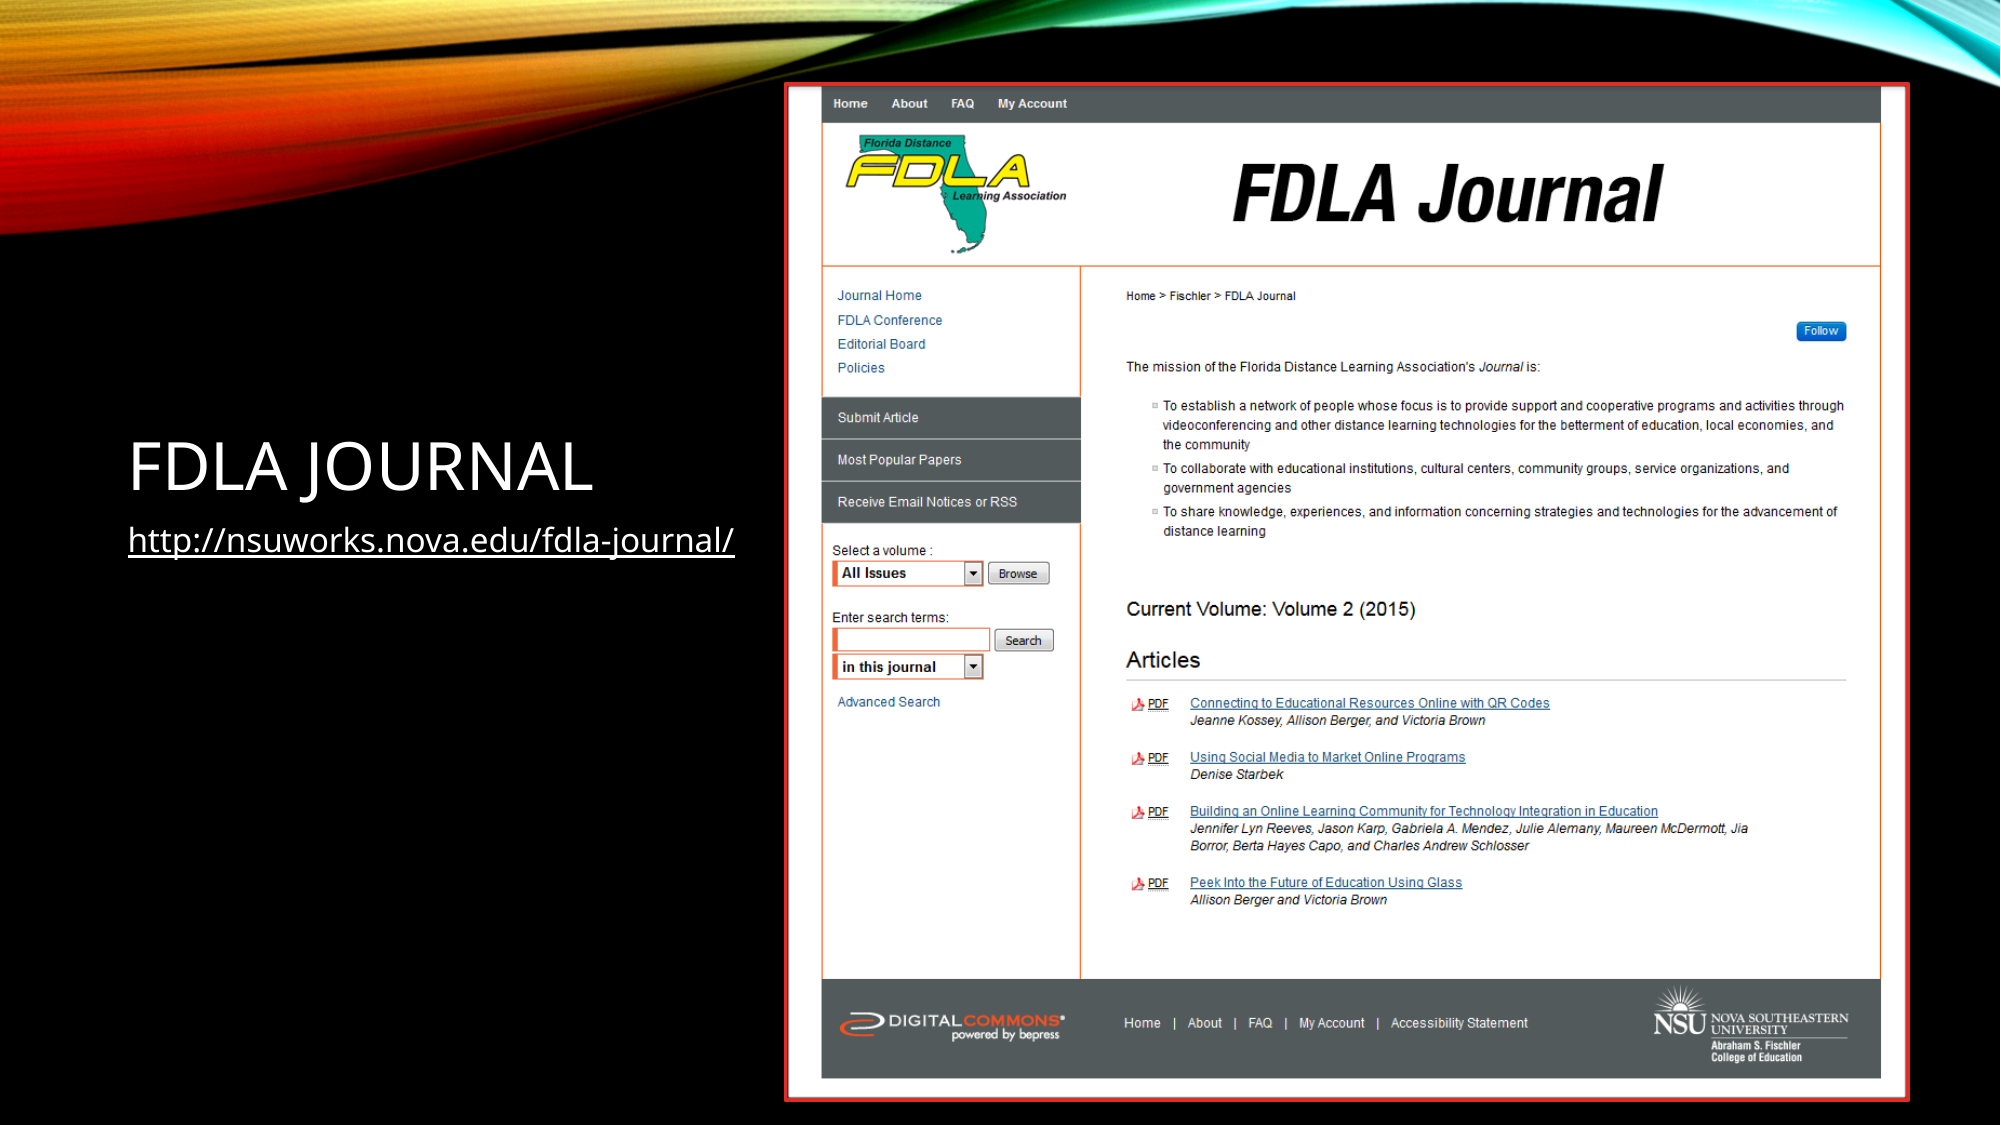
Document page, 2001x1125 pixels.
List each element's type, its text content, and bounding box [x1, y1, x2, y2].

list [787, 85, 1907, 1099]
list http://nsuworks.nova.edu/fdla-journal/ [112, 512, 787, 1021]
title FDLA Journal [112, 249, 784, 512]
picture [0, 0, 2000, 237]
